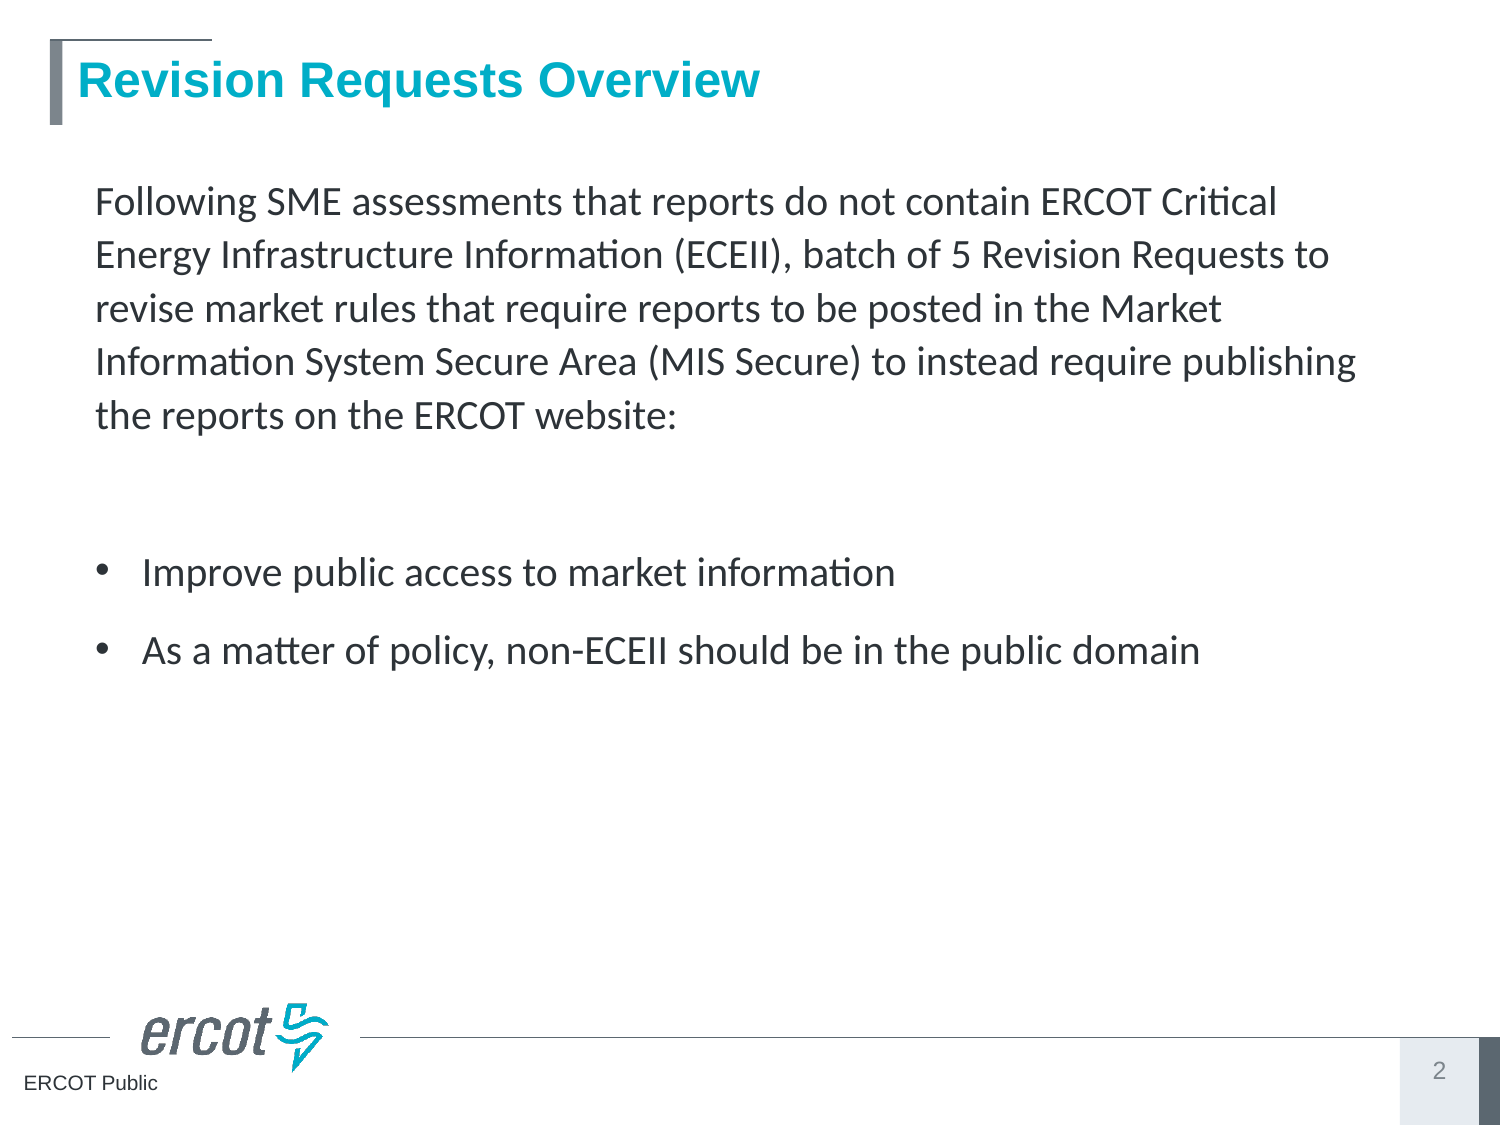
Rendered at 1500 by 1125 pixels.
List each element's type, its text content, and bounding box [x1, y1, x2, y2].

list Following SME assessments that reports do not contain ERCOT Critical Energy Infrastructure Information (ECEII), batch of 5 Revision Requests to revise market rules that require reports to be posted in the Market Information System Secure Area (MIS Secure) to instead require publishing the reports on the ERCOT website: Improve public access to market information As a matter of policy, non-ECEII should be in the public domain [50, 125, 1438, 988]
title Revision Requests Overview [62, 39, 1450, 125]
slide_number 2 [1400, 1051, 1480, 1088]
picture [137, 999, 332, 1075]
